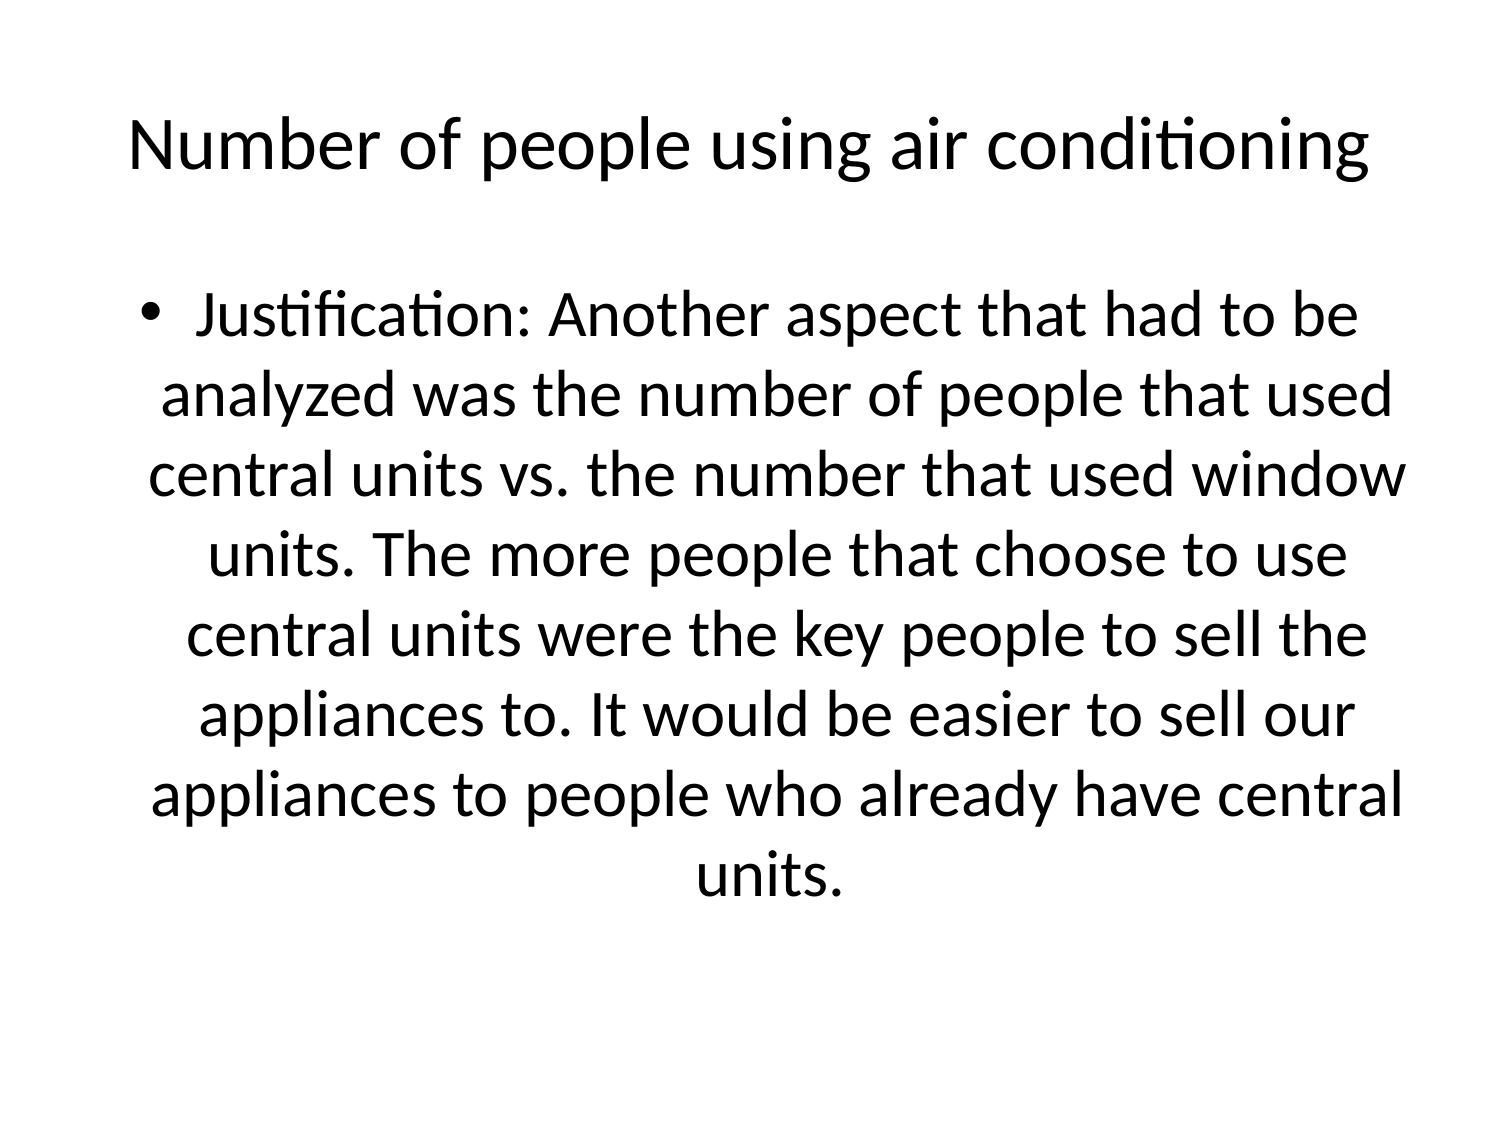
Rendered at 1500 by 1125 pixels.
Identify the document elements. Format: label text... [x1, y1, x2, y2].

title Number of people using air conditioning [75, 45, 1425, 233]
list Justification: Another aspect that had to be analyzed was the number of people that used central units vs. the number that used window units. The more people that choose to use central units were the key people to sell the appliances to. It would be easier to sell our appliances to people who already have central units. [75, 262, 1425, 1005]
